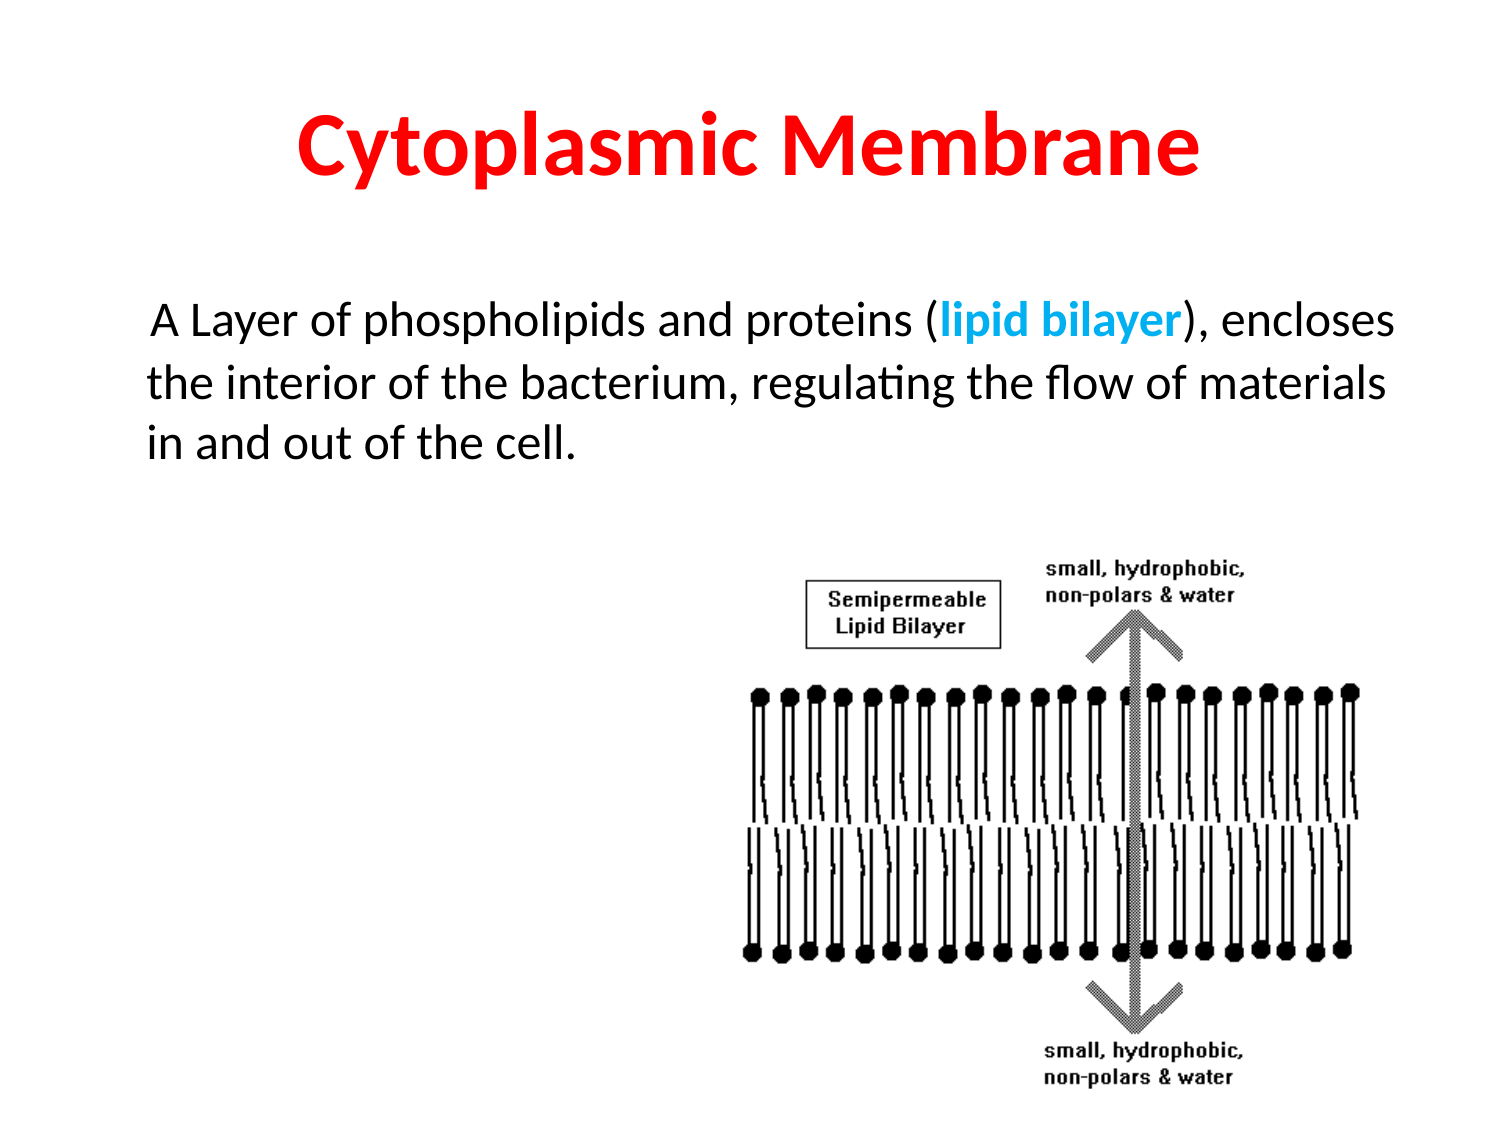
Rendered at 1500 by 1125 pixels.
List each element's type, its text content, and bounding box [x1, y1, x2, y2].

list A Layer of phospholipids and proteins (lipid bilayer), encloses the interior of the bacterium, regulating the flow of materials in and out of the cell. [75, 262, 1425, 1005]
picture [712, 524, 1388, 1125]
title Cytoplasmic Membrane [75, 45, 1425, 233]
